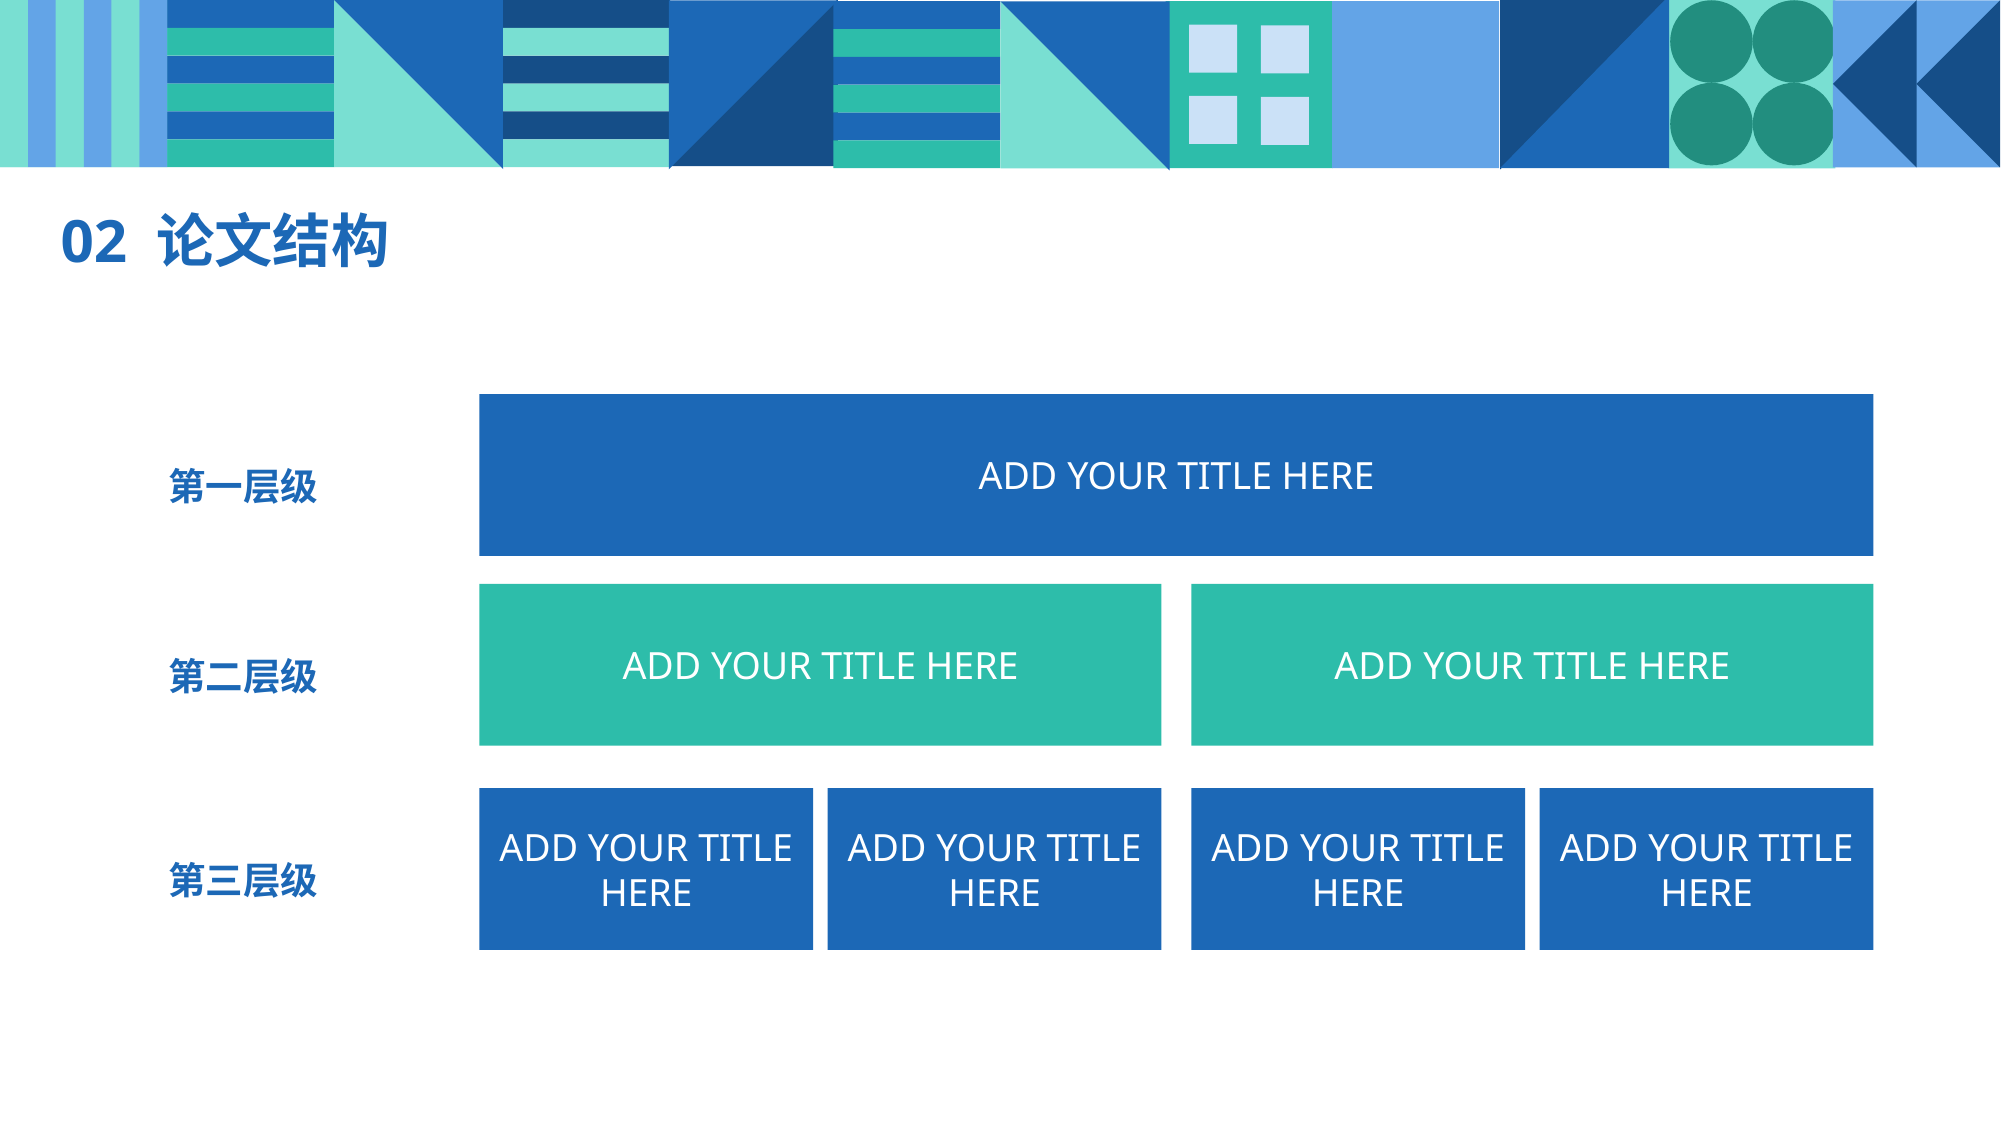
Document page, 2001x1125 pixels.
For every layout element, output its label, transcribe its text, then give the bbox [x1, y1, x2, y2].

text_box ADD YOUR TITLE HERE [478, 393, 1874, 557]
text_box 第一层级 [153, 433, 334, 516]
text_box ADD YOUR TITLE HERE [478, 583, 1163, 747]
text_box ADD YOUR TITLE HERE [1539, 787, 1874, 951]
text_box 第二层级 [153, 623, 334, 706]
text_box ADD YOUR TITLE HERE [827, 787, 1162, 951]
text_box 第三层级 [153, 827, 334, 910]
text_box ADD YOUR TITLE HERE [1190, 787, 1526, 951]
text_box ADD YOUR TITLE HERE [1190, 583, 1874, 747]
list 02 论文结构 [45, 196, 623, 291]
text_box ADD YOUR TITLE HERE [478, 787, 814, 951]
